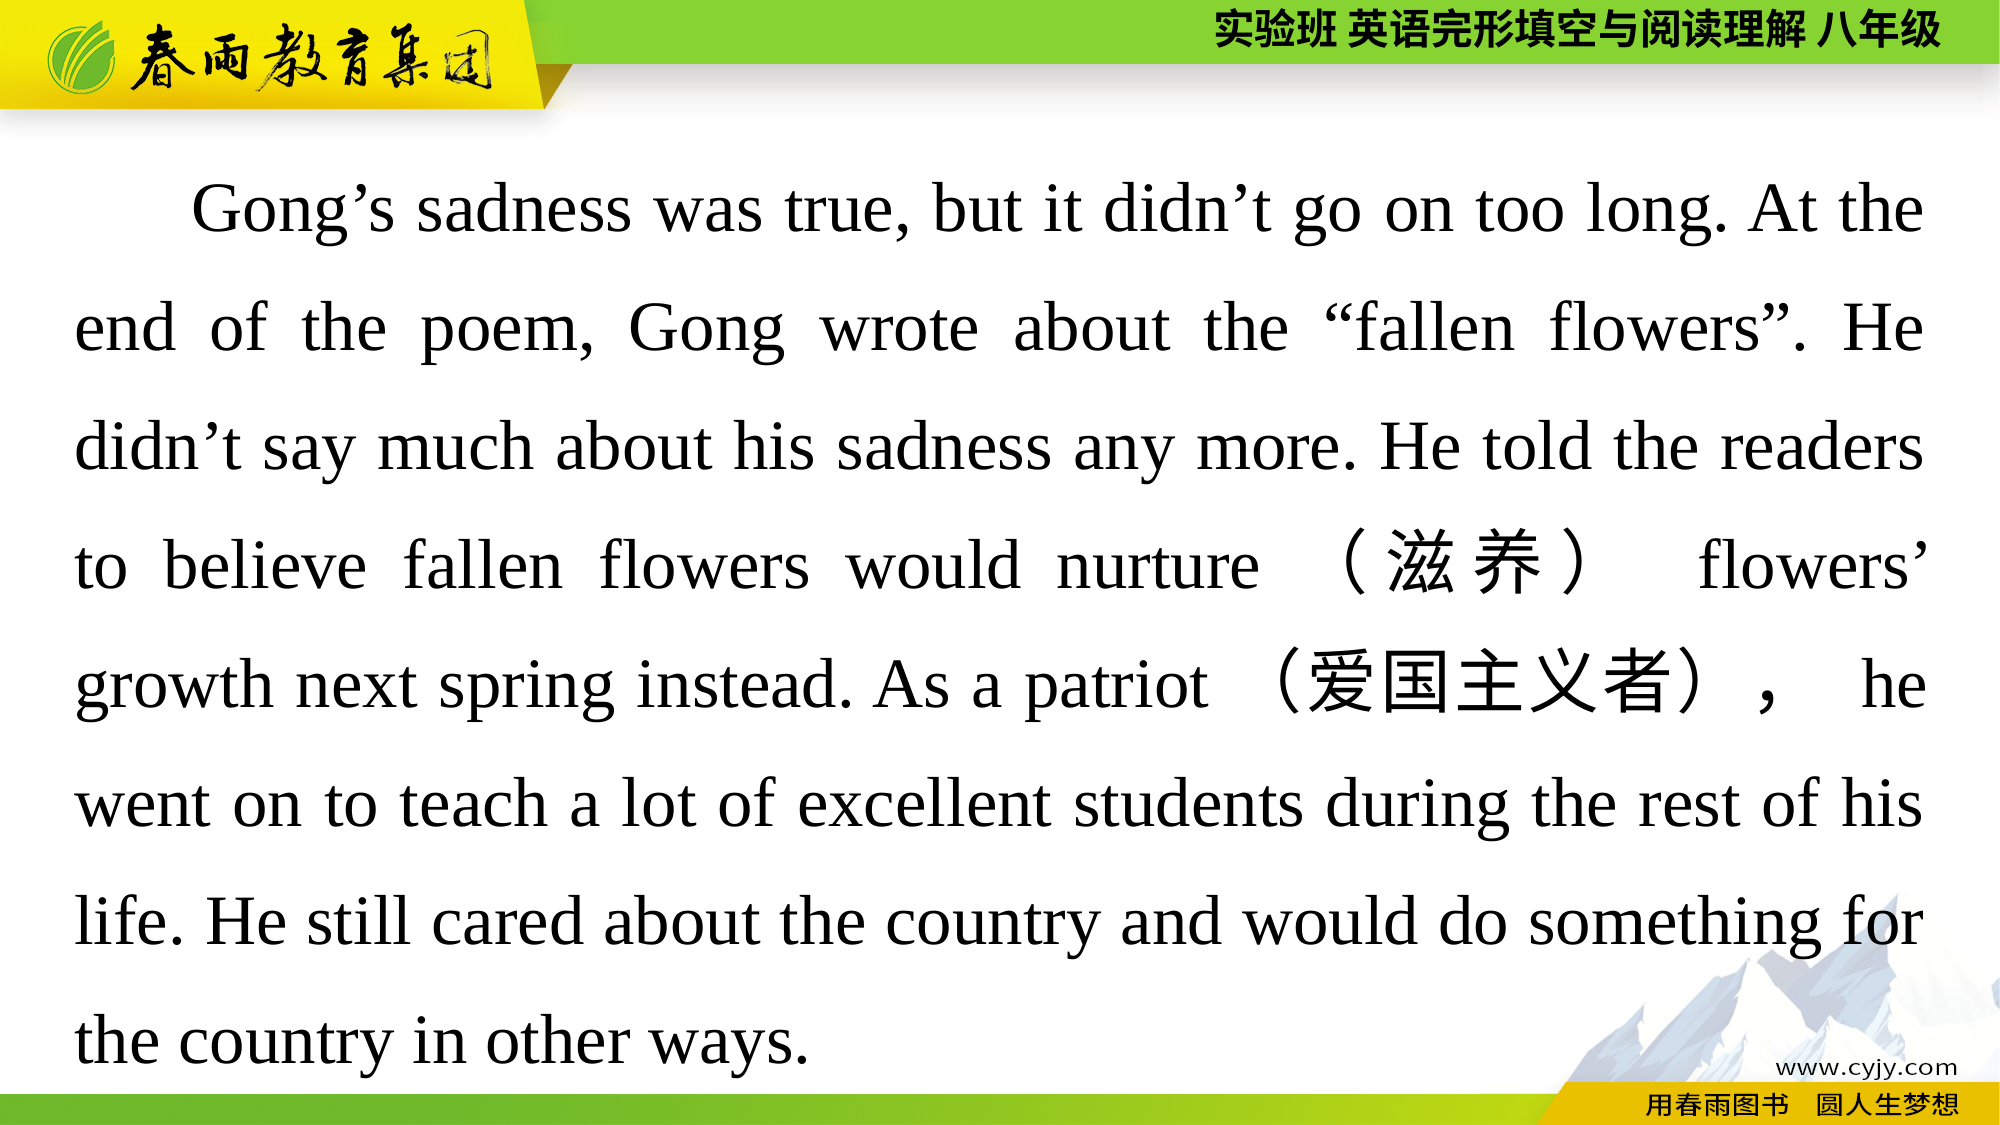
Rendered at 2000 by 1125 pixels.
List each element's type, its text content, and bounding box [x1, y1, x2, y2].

list Gong’s sadness was true, but it didn’t go on too long. At the end of the poem, Gong wrote about the “fallen flowers”. He didn’t say much about his sadness any more. He told the readers to believe fallen flowers would nurture（滋养） flowers’ growth next spring instead. As a patriot（爱国主义者）， he went on to teach a lot of excellent students during the rest of his life. He still cared about the country and would do something for the country in other ways. [59, 119, 1944, 1083]
picture [0, 0, 2000, 1125]
